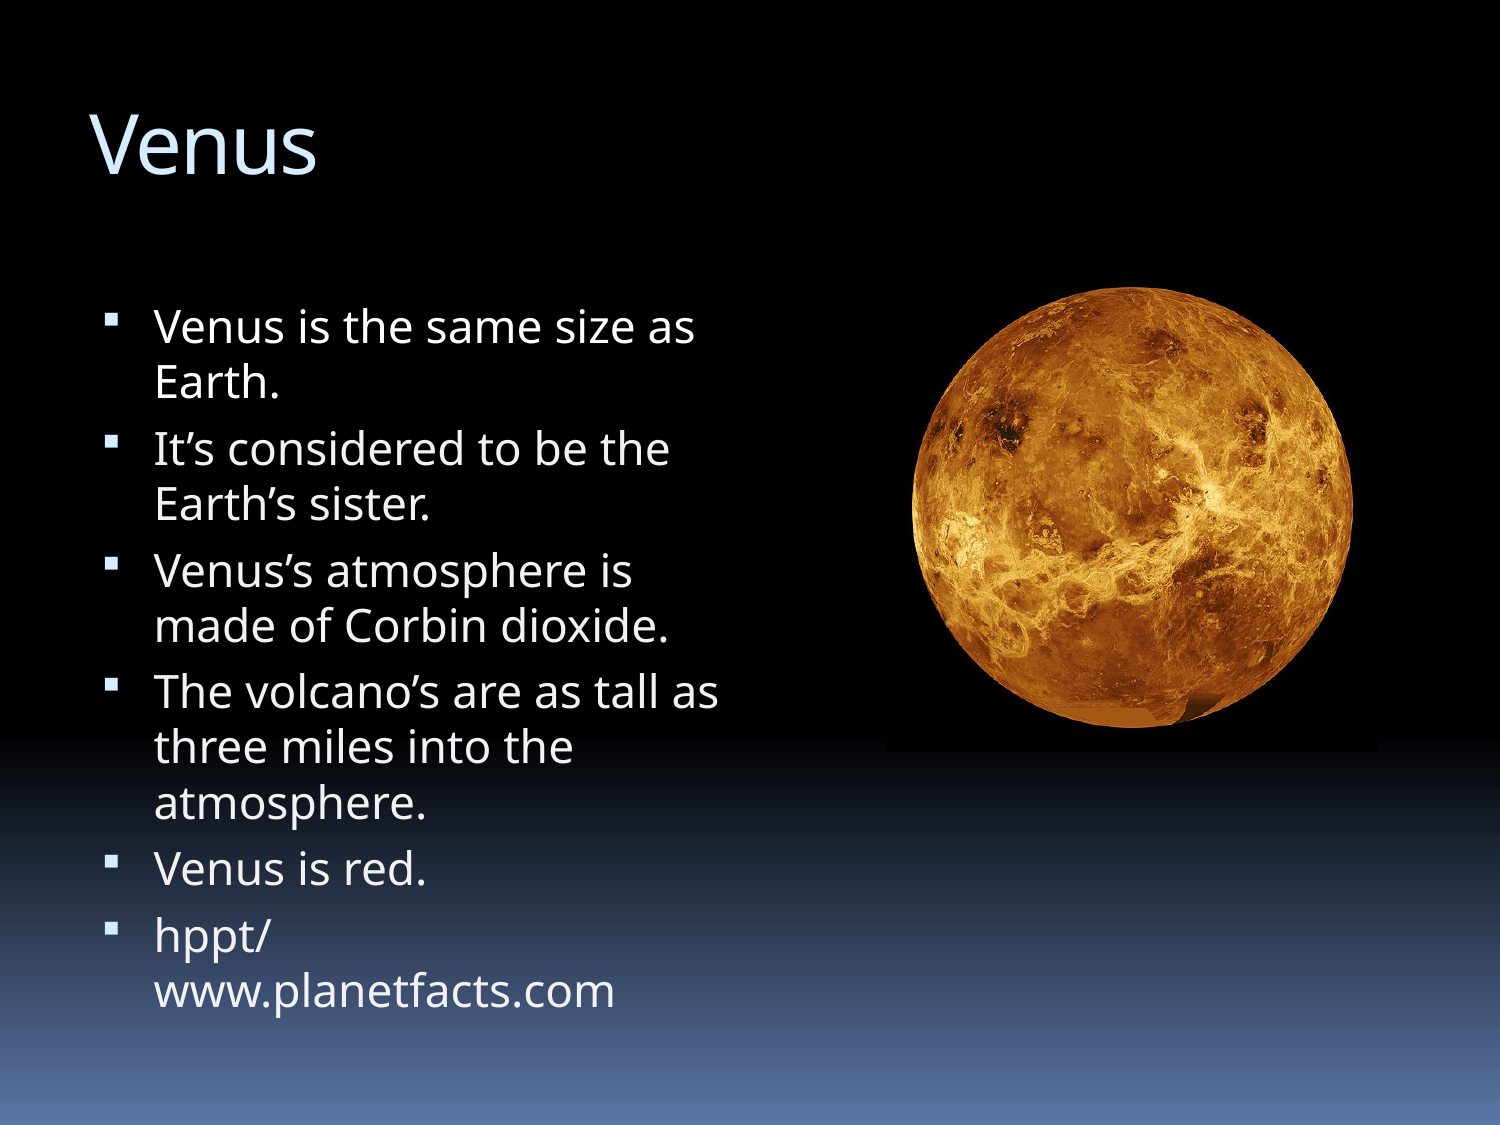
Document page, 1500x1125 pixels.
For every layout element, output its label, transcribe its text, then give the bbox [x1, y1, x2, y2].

picture [886, 261, 1378, 753]
title Venus [75, 83, 1425, 234]
list Venus is the same size as Earth. It’s considered to be the Earth’s sister. Venus’s atmosphere is made of Corbin dioxide. The volcano’s are as tall as three miles into the atmosphere. Venus is red. hppt/www.planetfacts.com [76, 290, 739, 1033]
